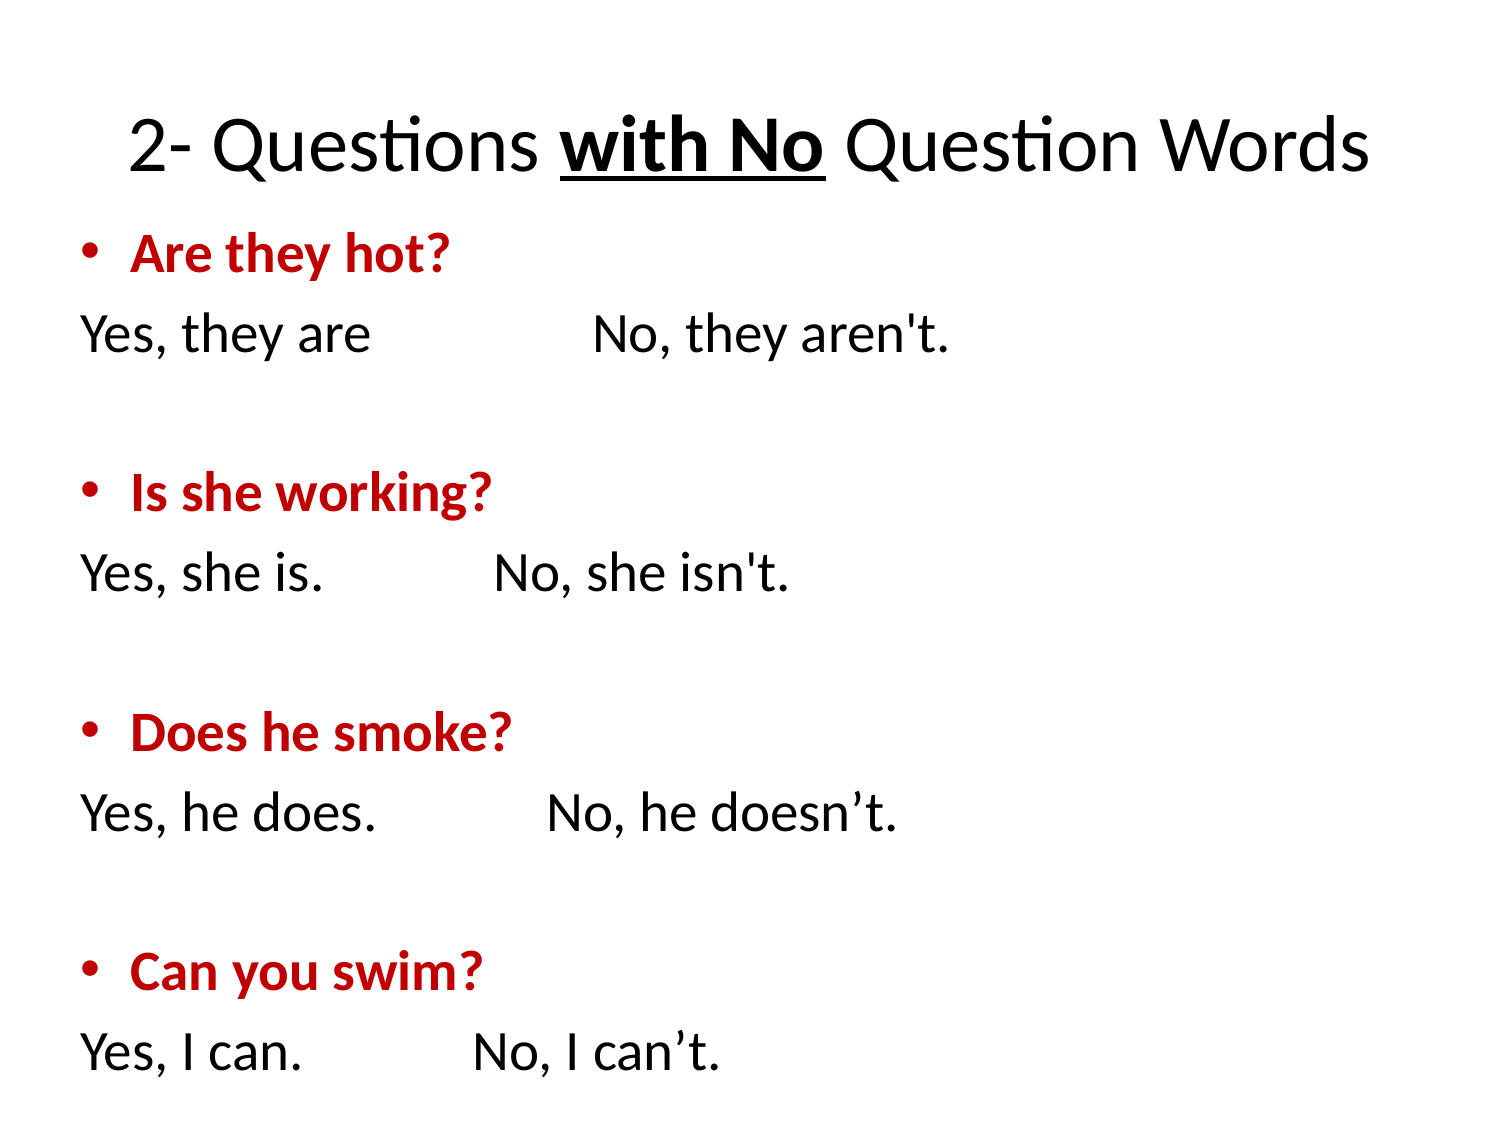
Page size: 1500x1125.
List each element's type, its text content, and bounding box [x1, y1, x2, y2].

title 2- Questions with No Question Words [75, 45, 1425, 208]
list Are they hot? Yes, they are No, they aren't. Is she working? Yes, she is. No, she isn't. Does he smoke? Yes, he does. No, he doesn’t. Can you swim? Yes, I can. No, I can’t. [64, 208, 1459, 1094]
